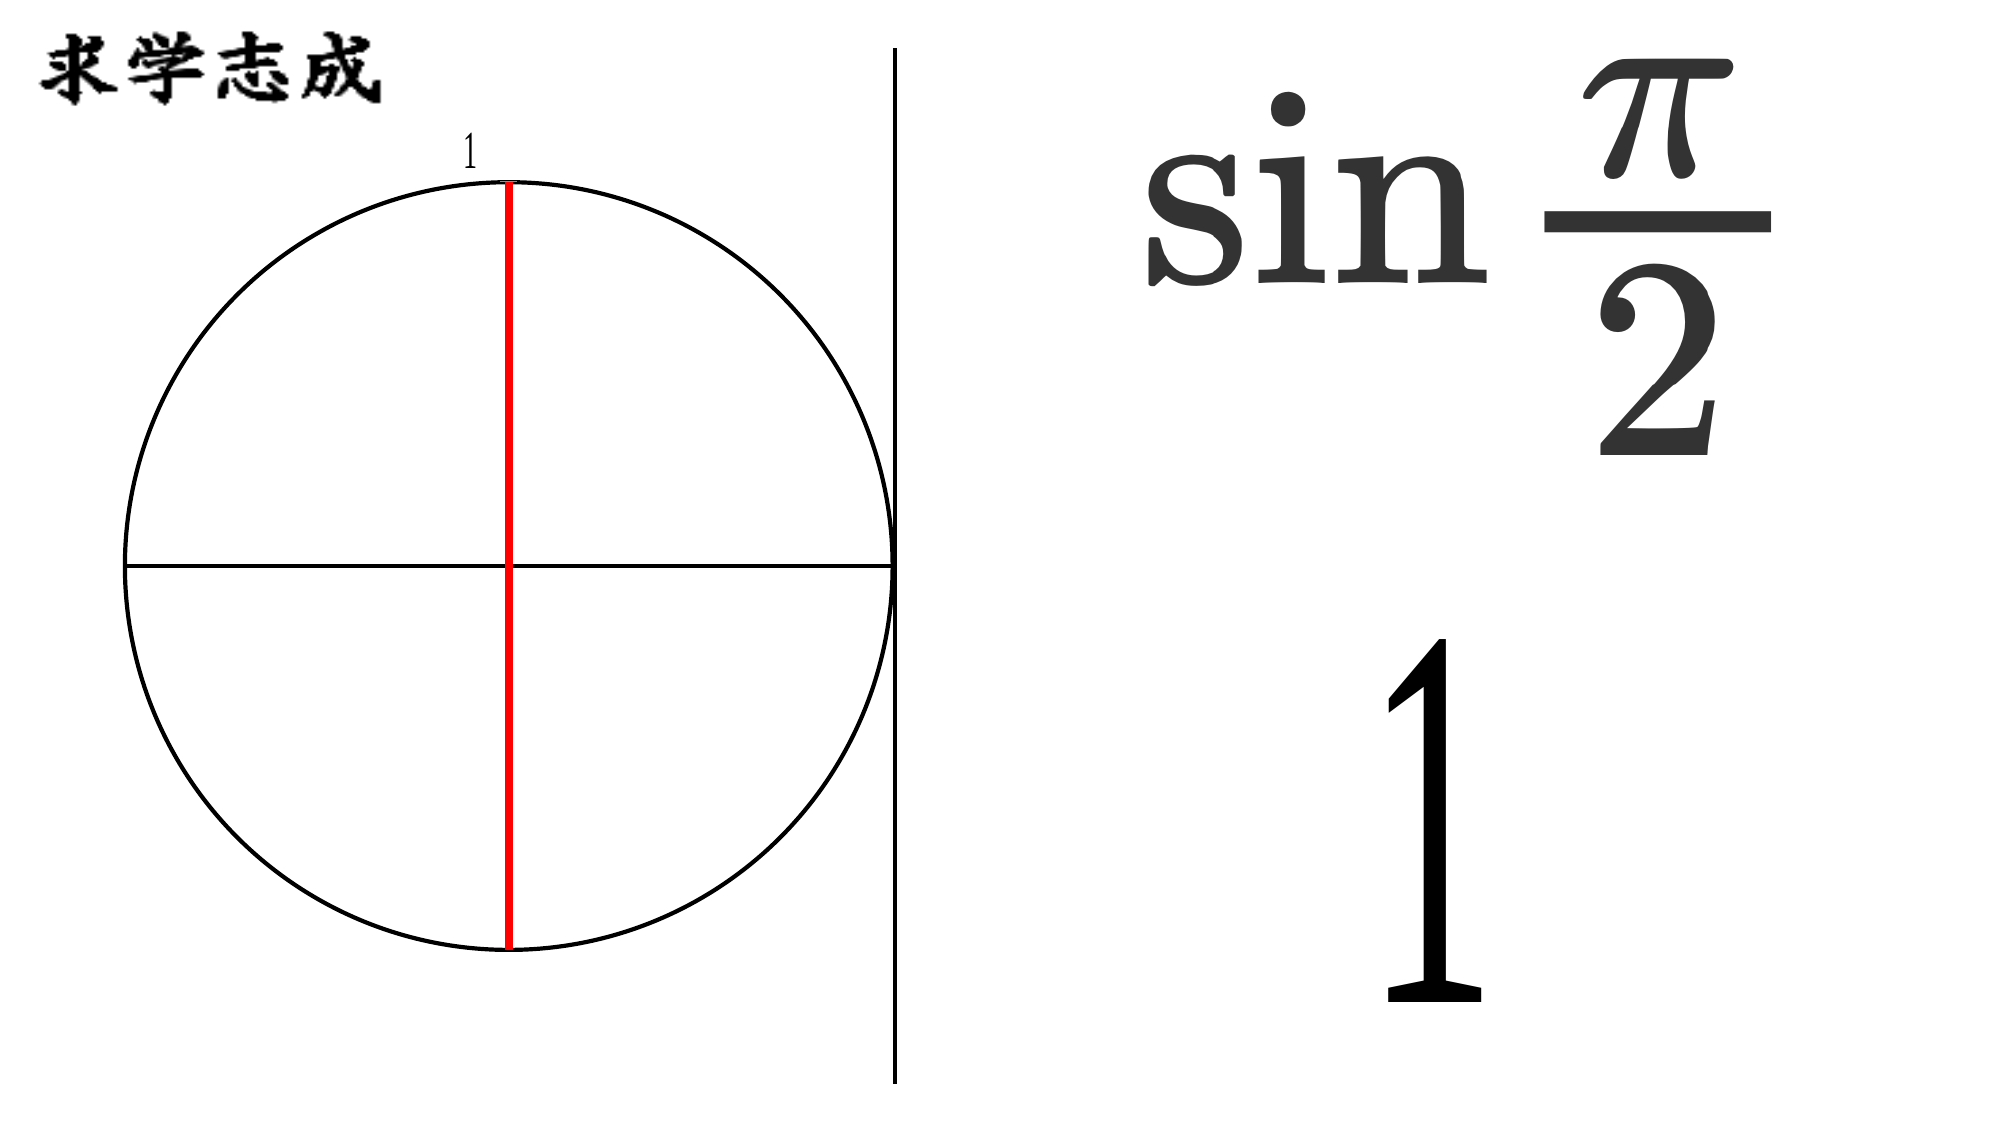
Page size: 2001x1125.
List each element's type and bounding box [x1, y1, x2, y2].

picture [18, 0, 403, 166]
text_box [123, 181, 893, 951]
picture [1090, 0, 1831, 513]
text_box [1365, 513, 1630, 1063]
text_box [463, 120, 492, 175]
